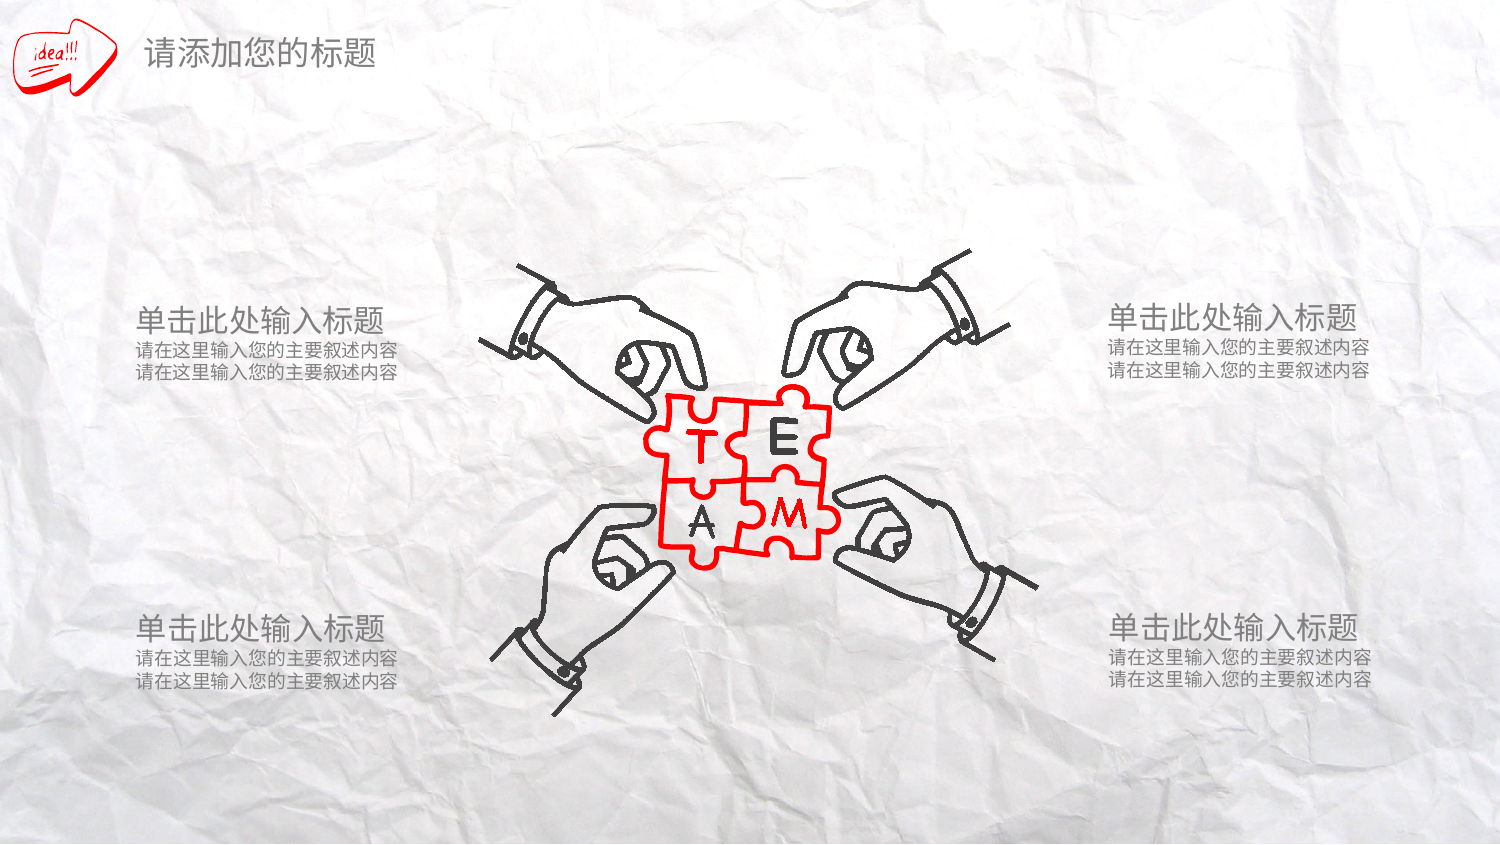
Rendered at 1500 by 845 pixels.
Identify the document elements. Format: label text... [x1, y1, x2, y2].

text_box 单击此处输入标题 请在这里输入您的主要叙述内容 请在这里输入您的主要叙述内容 [1097, 602, 1383, 756]
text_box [477, 248, 1039, 718]
text_box 单击此处输入标题 请在这里输入您的主要叙述内容 请在这里输入您的主要叙述内容 [124, 604, 410, 758]
text_box 单击此处输入标题 请在这里输入您的主要叙述内容 请在这里输入您的主要叙述内容 [1096, 292, 1382, 447]
text_box 单击此处输入标题 请在这里输入您的主要叙述内容 请在这里输入您的主要叙述内容 [124, 295, 410, 449]
picture [0, 0, 1500, 844]
